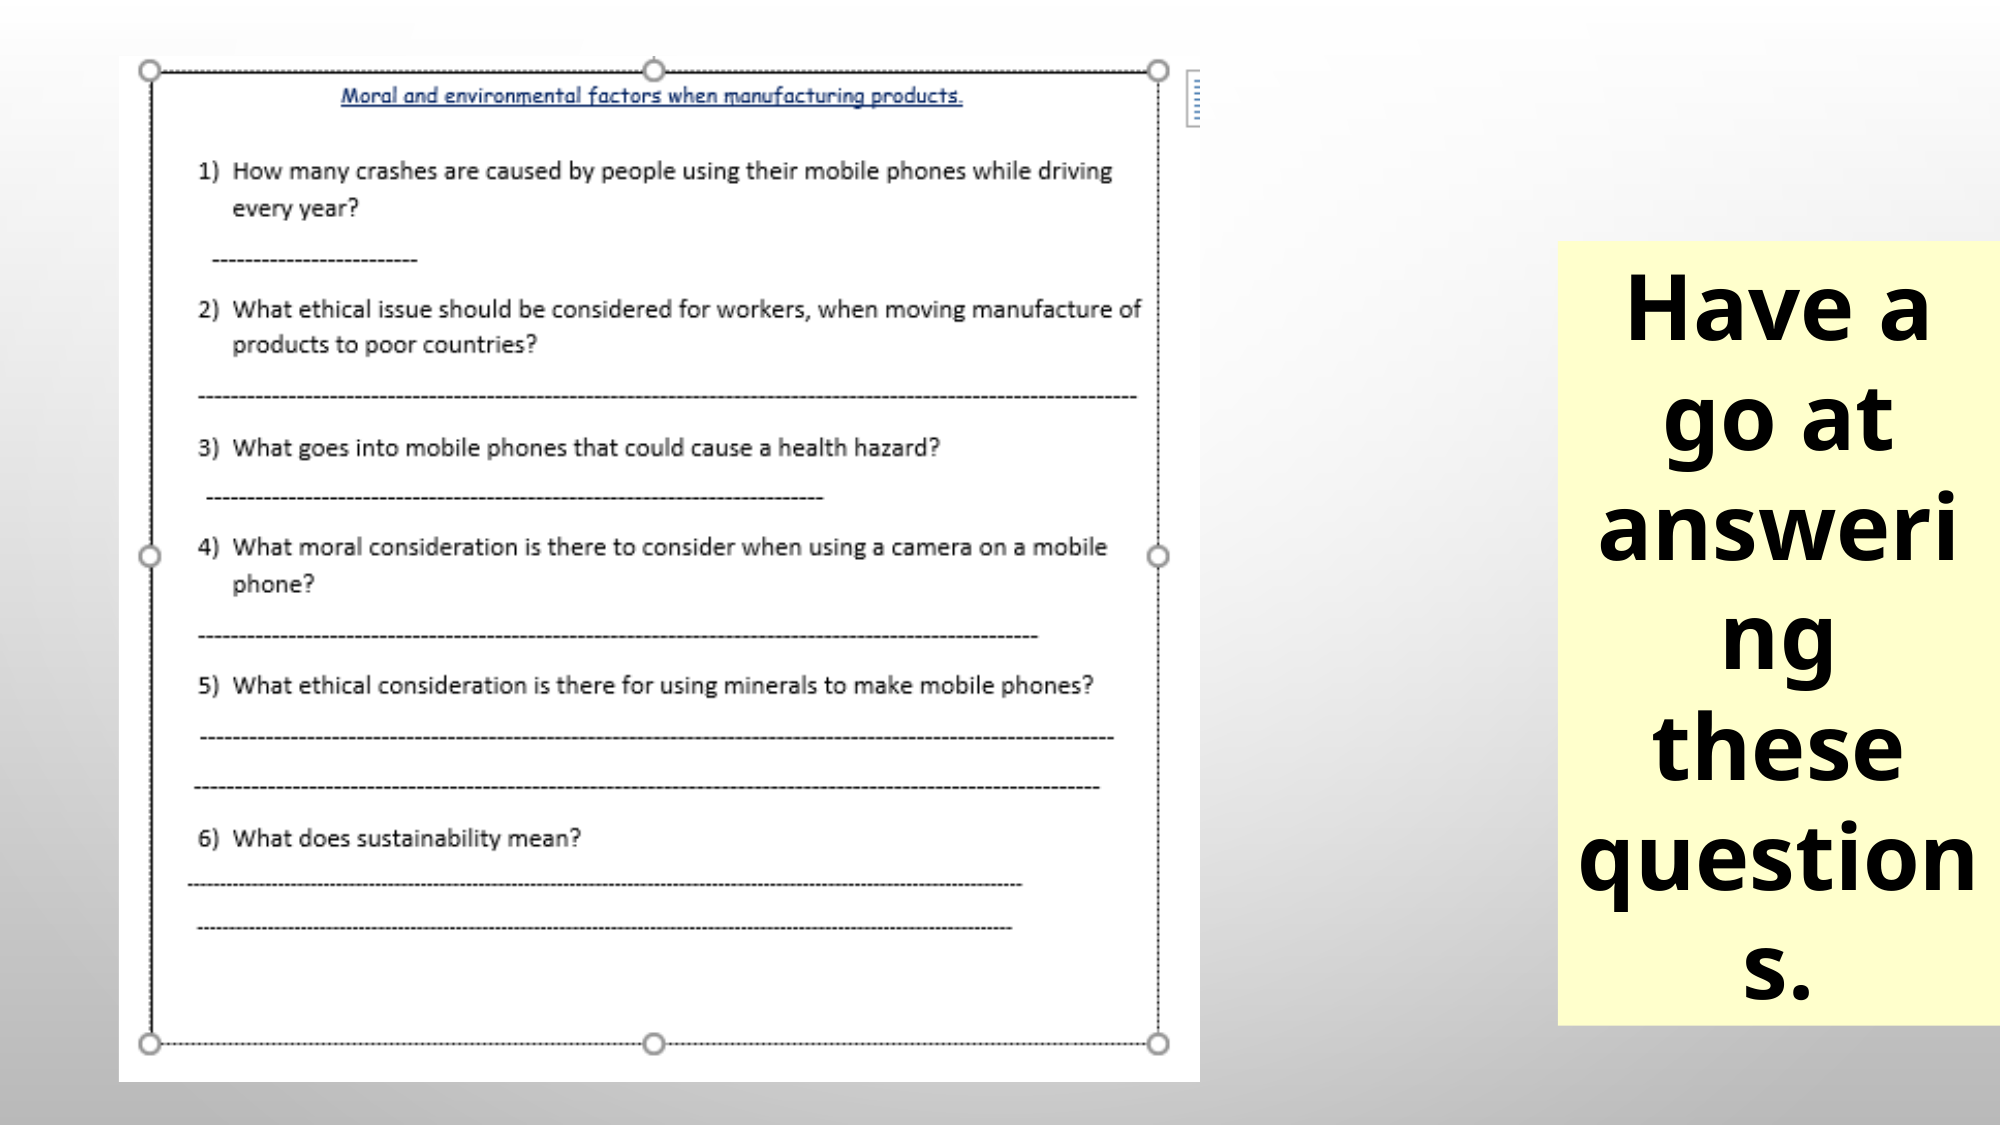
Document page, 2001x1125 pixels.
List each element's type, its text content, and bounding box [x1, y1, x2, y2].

picture [0, 0, 2000, 1125]
text_box Have a go at answering these questions. [1557, 241, 2000, 1026]
